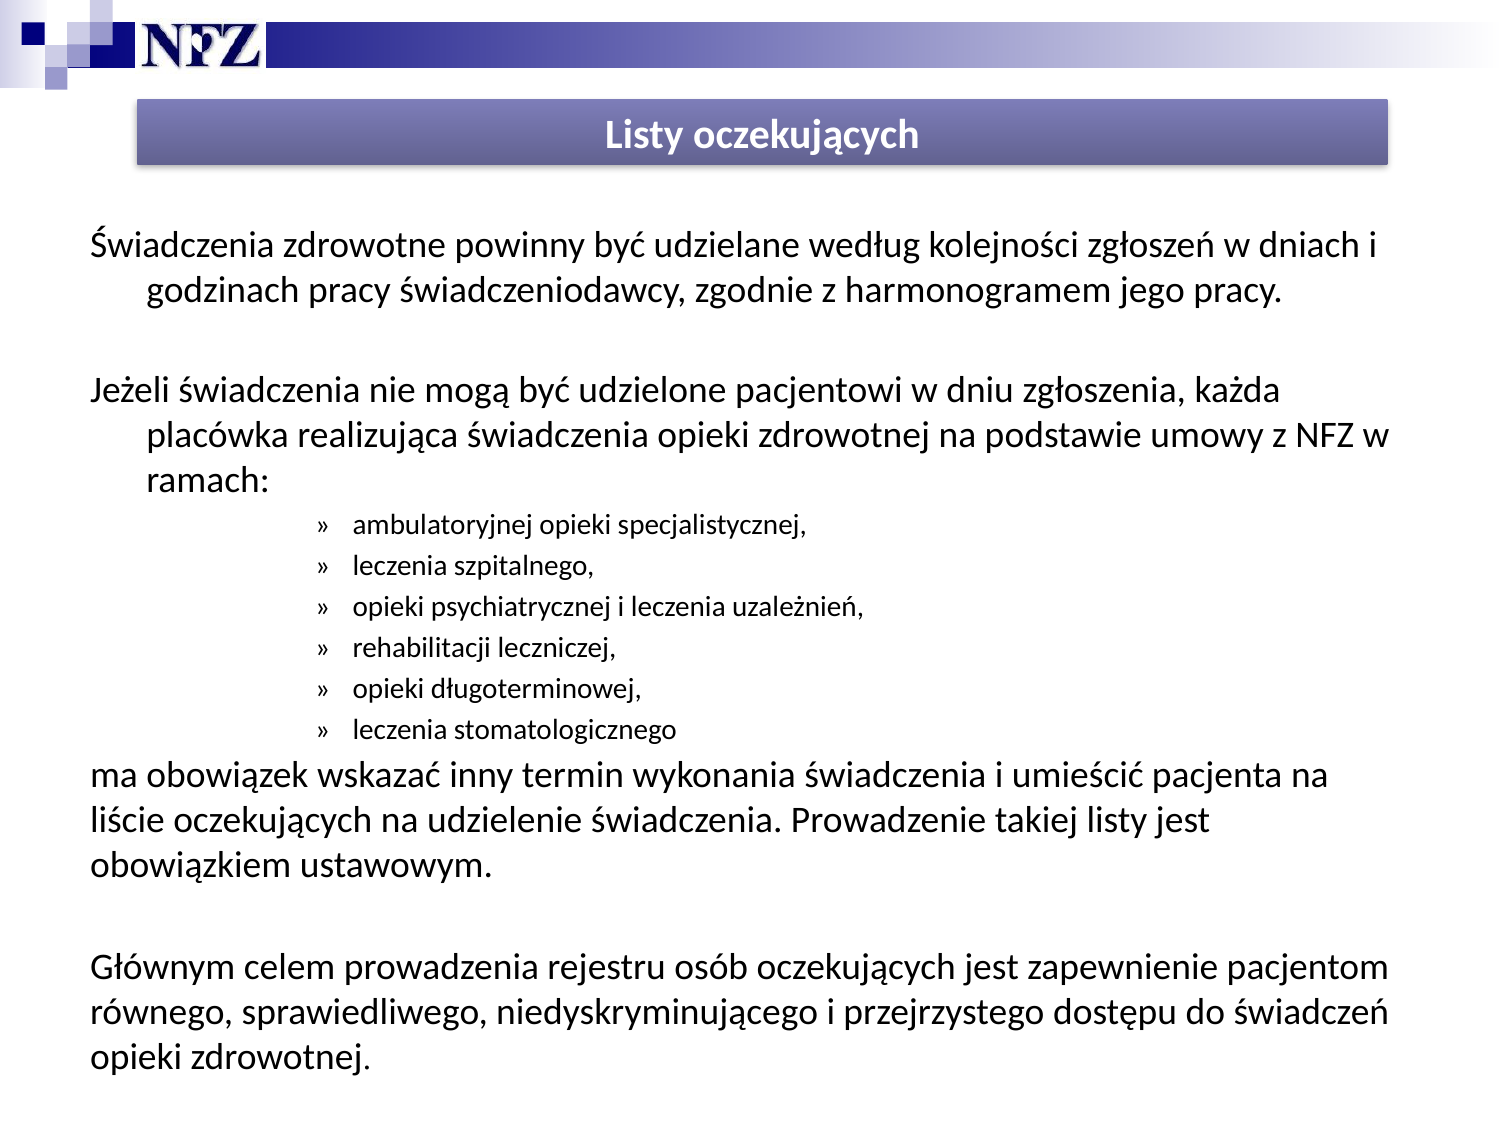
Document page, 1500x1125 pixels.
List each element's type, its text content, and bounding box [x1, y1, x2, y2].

text_box Listy oczekujących [137, 99, 1388, 165]
picture [135, 18, 266, 74]
text_box Świadczenia zdrowotne powinny być udzielane według kolejności zgłoszeń w dniach i godzinach pracy świadczeniodawcy, zgodnie z harmonogramem jego pracy. Jeżeli świadczenia nie mogą być udzielone pacjentowi w dniu zgłoszenia, każda placówka realizująca świadczenia opieki zdrowotnej na podstawie umowy z NFZ w ramach: » ambulatoryjnej opieki specjalistycznej, » leczenia szpitalnego, » opieki psychiatrycznej i leczenia uzależnień, » rehabilitacji leczniczej, » opieki długoterminowej, » leczenia stomatologicznego ma obowiązek wskazać inny termin wykonania świadczenia i umieścić pacjenta na liście oczekujących na udzielenie świadczenia. Prowadzenie takiej listy jest obowiązkiem ustawowym. Głównym celem prowadzenia rejestru osób oczekujących jest zapewnienie pacjentom równego, sprawiedliwego, niedyskryminującego i przejrzystego dostępu do świadczeń opieki zdrowotnej. [74, 212, 1425, 1088]
